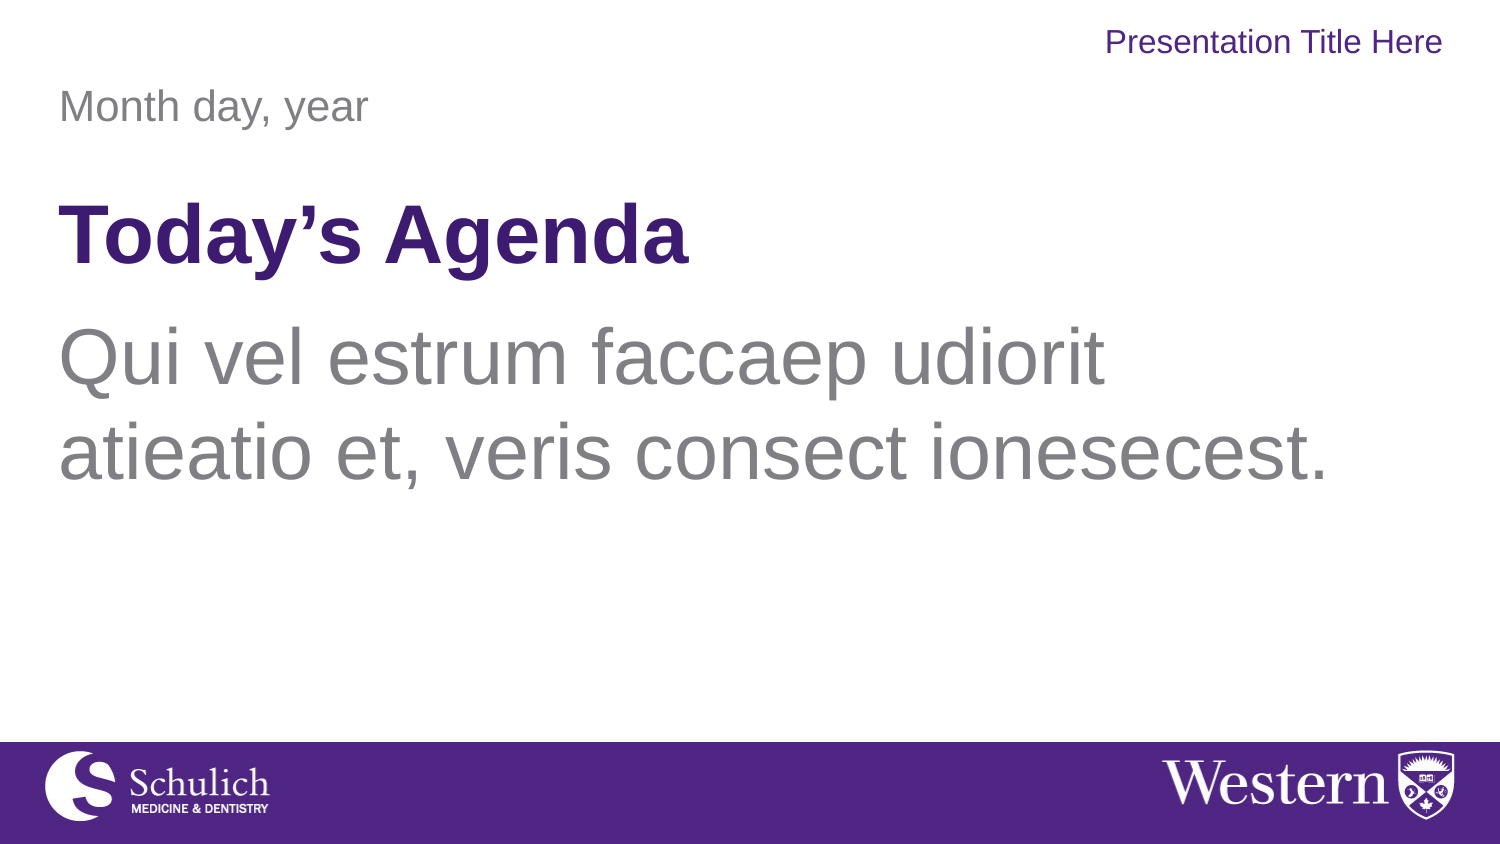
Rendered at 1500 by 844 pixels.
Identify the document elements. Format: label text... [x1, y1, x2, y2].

text_box Presentation Title Here [935, 12, 1459, 68]
picture [0, 0, 1500, 844]
text_box Month day, year Today’s Agenda Qui vel estrum faccaep udiorit atieatio et, veris consect ionesecest. [44, 70, 1358, 653]
